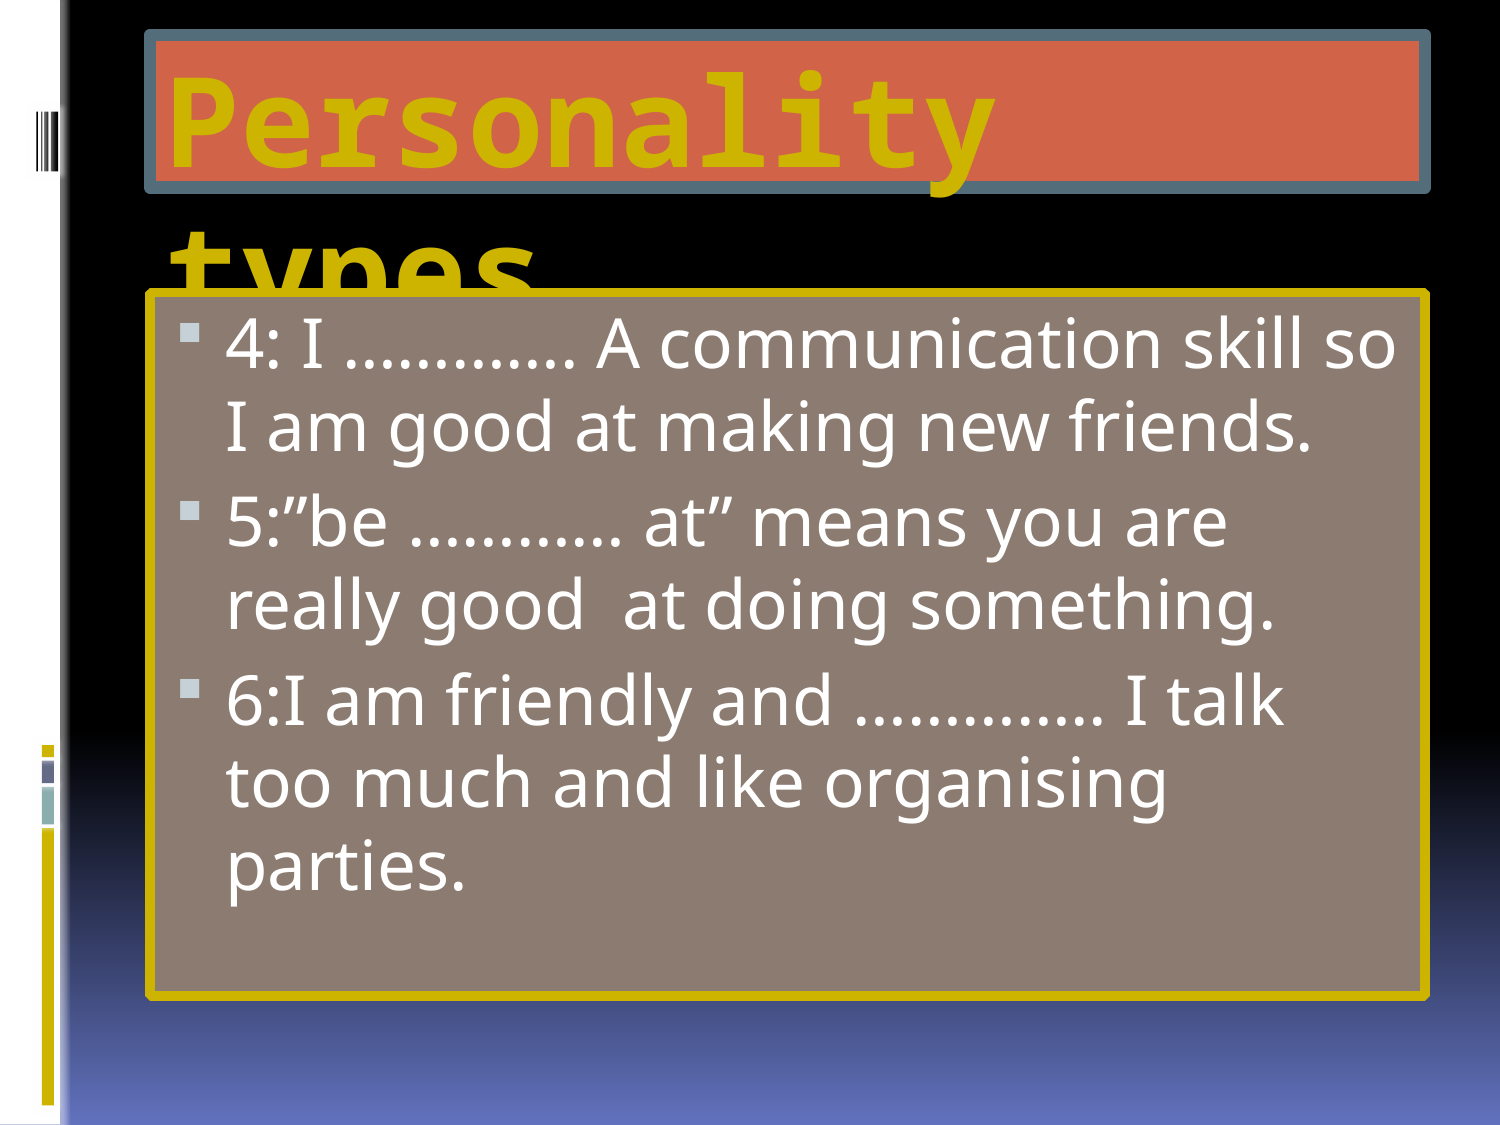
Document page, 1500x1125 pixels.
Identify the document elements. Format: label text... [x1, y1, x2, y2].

title Personality types [150, 35, 1425, 188]
list 4: I …………. A communication skill so I am good at making new friends. 5:”be ………… at” means you are really good at doing something. 6:I am friendly and ………….. I talk too much and like organising parties. [150, 292, 1425, 997]
